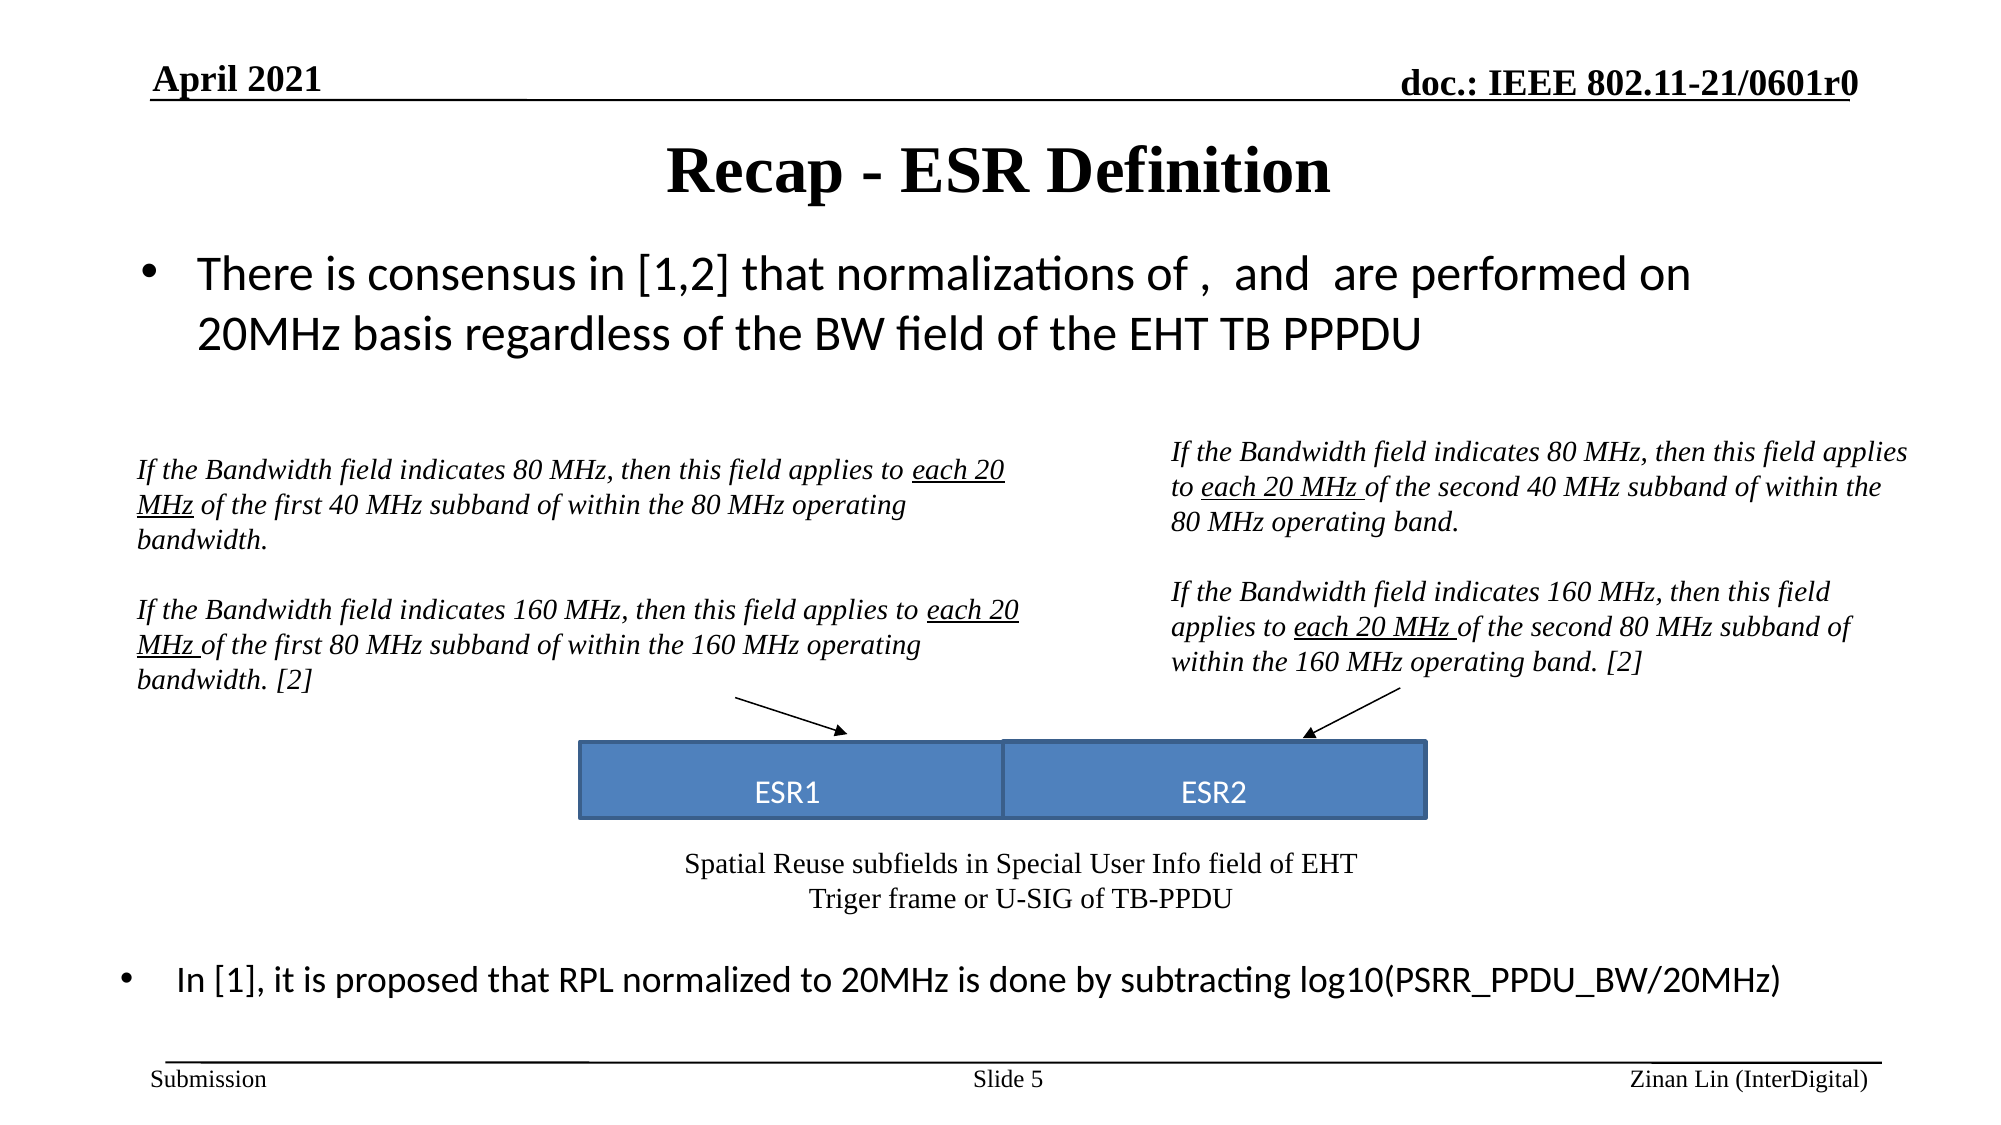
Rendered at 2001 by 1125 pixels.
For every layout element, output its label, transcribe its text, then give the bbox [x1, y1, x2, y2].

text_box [121, 425, 1934, 924]
title Recap - ESR Definition [149, 112, 1850, 221]
text_box In [1], it is proposed that RPL normalized to 20MHz is done by subtracting log10(PSRR_PPDU_BW/20MHz) [105, 947, 2000, 1043]
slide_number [152, 54, 563, 100]
footer Zinan Lin (InterDigital) [1171, 1061, 1869, 1093]
slide_number Slide 5 [950, 1061, 1067, 1123]
